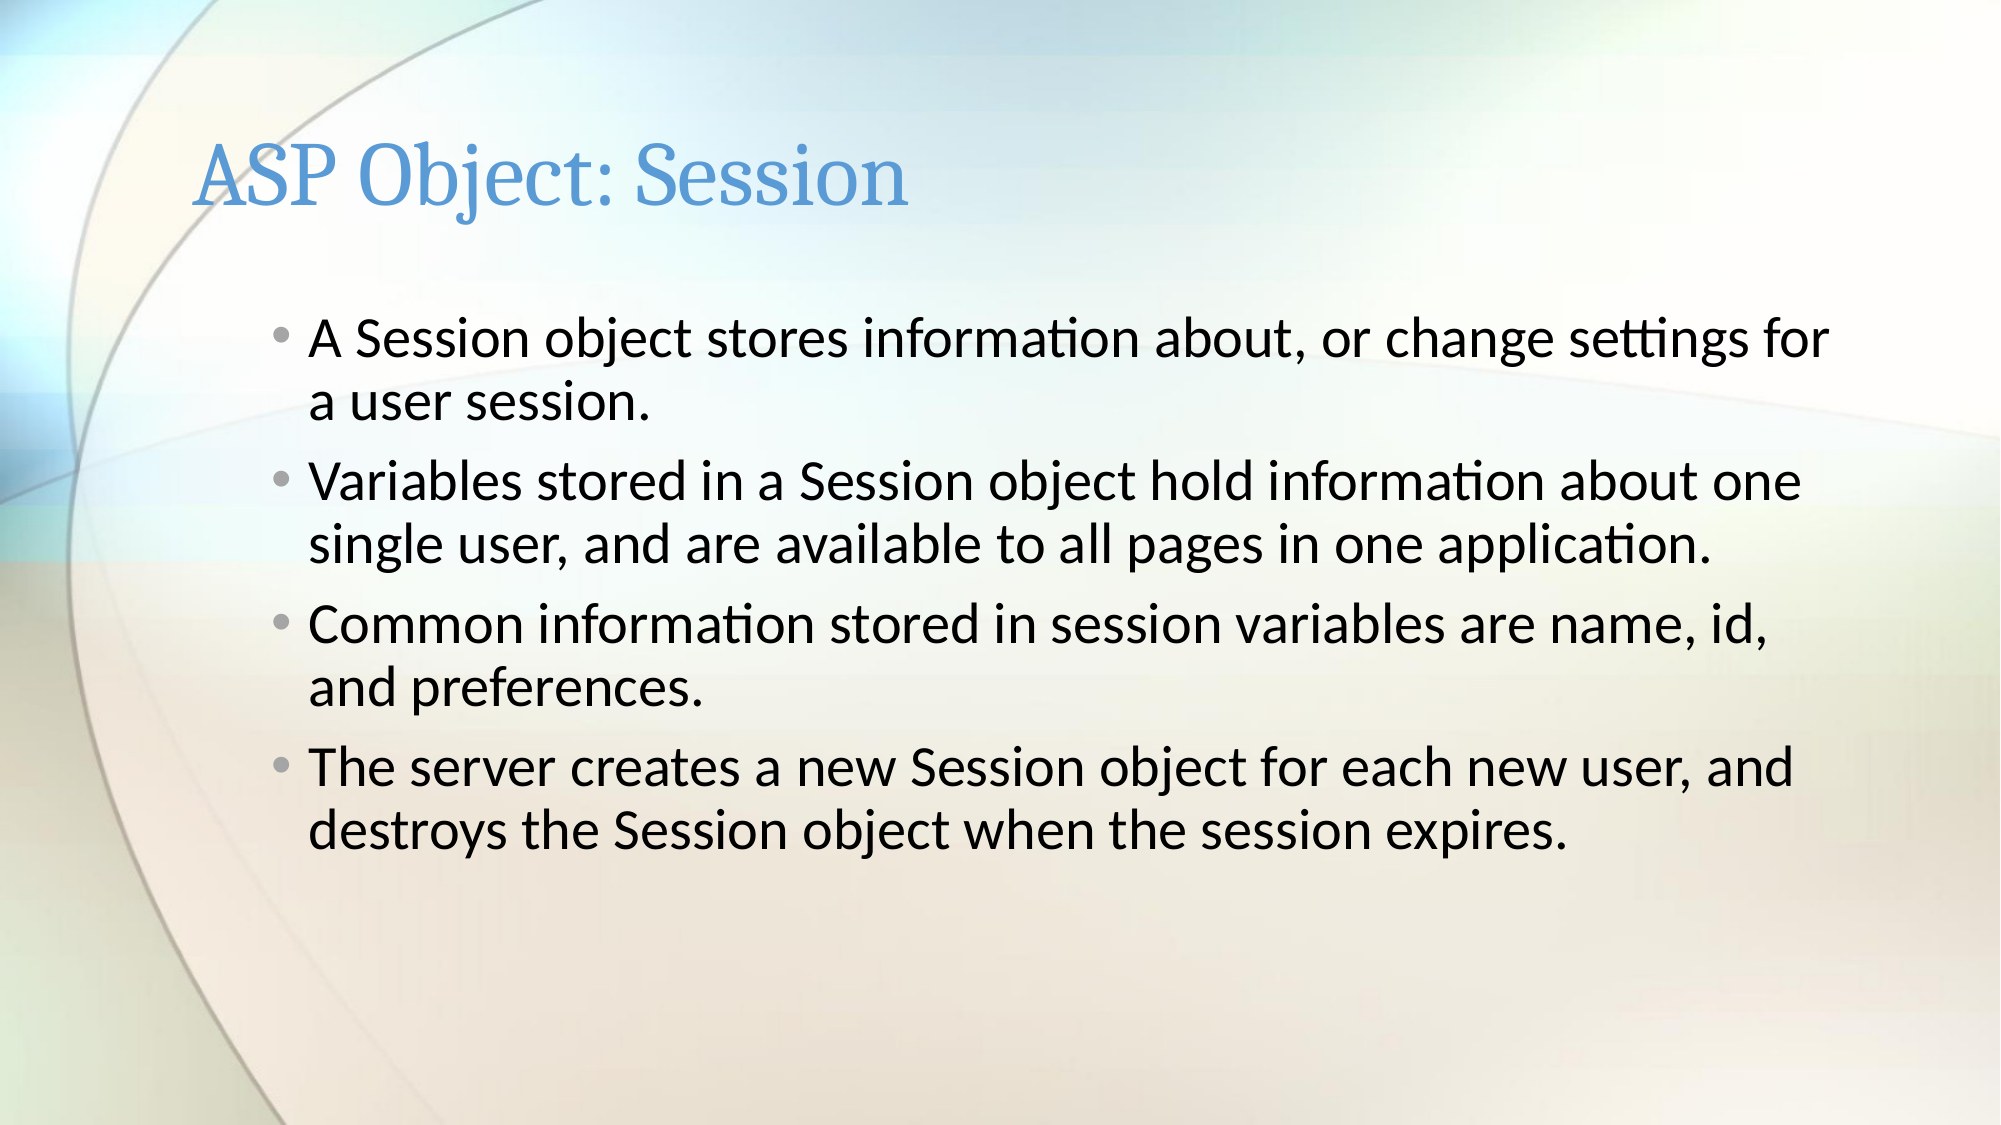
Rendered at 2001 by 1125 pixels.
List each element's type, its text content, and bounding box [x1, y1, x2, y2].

title ASP Object: Session [177, 59, 1659, 278]
picture [0, 0, 2001, 1125]
list A Session object stores information about, or change settings for a user session. Variables stored in a Session object hold information about one single user, and are available to all pages in one application. Common information stored in session variables are name, id, and preferences. The server creates a new Session object for each new user, and destroys the Session object when the session expires. [256, 299, 1863, 1014]
